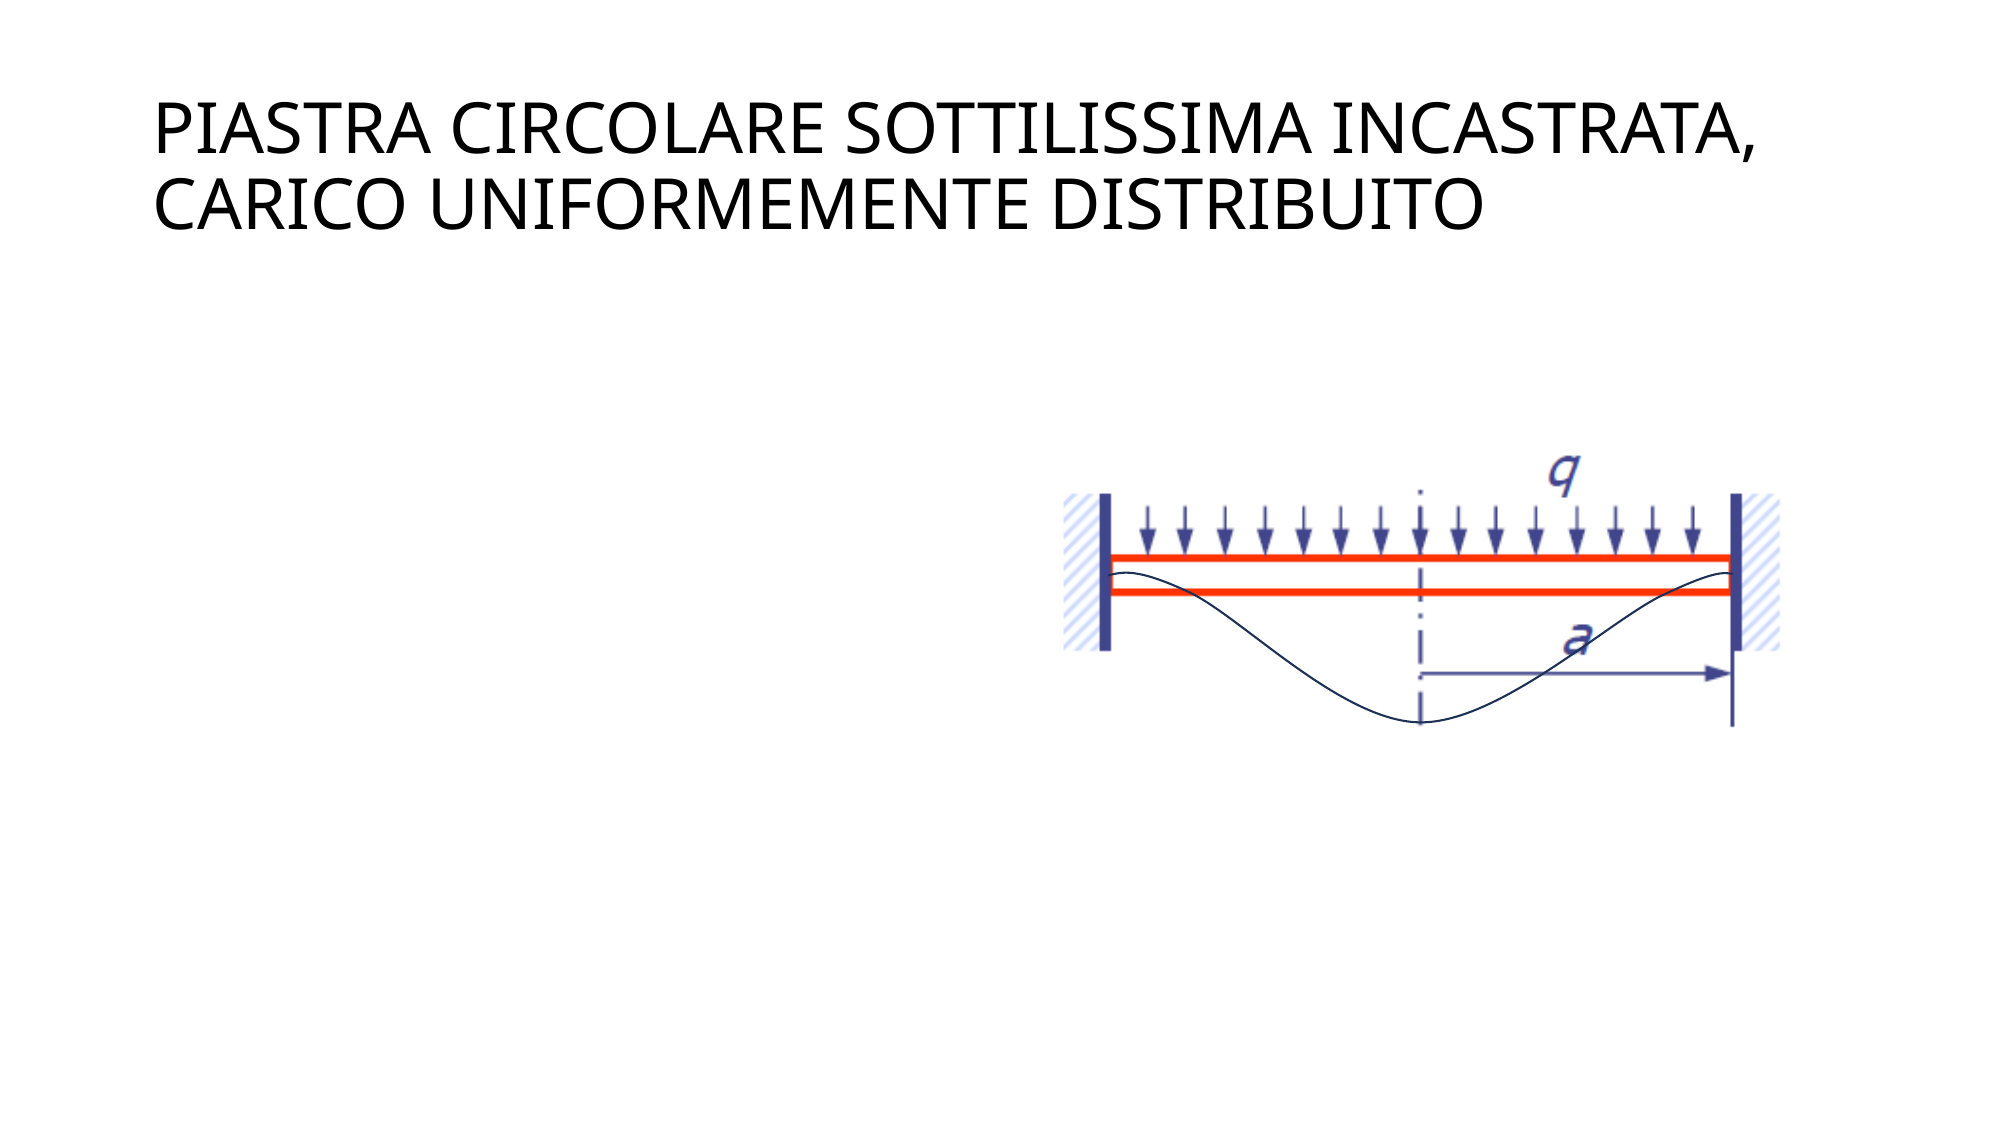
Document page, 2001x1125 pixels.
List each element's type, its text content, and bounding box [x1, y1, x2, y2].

picture [1030, 424, 1820, 750]
title PIASTRA CIRCOLARE SOTTILISSIMA INCASTRATA, CARICO UNIFORMEMENTE DISTRIBUITO [137, 59, 1863, 278]
